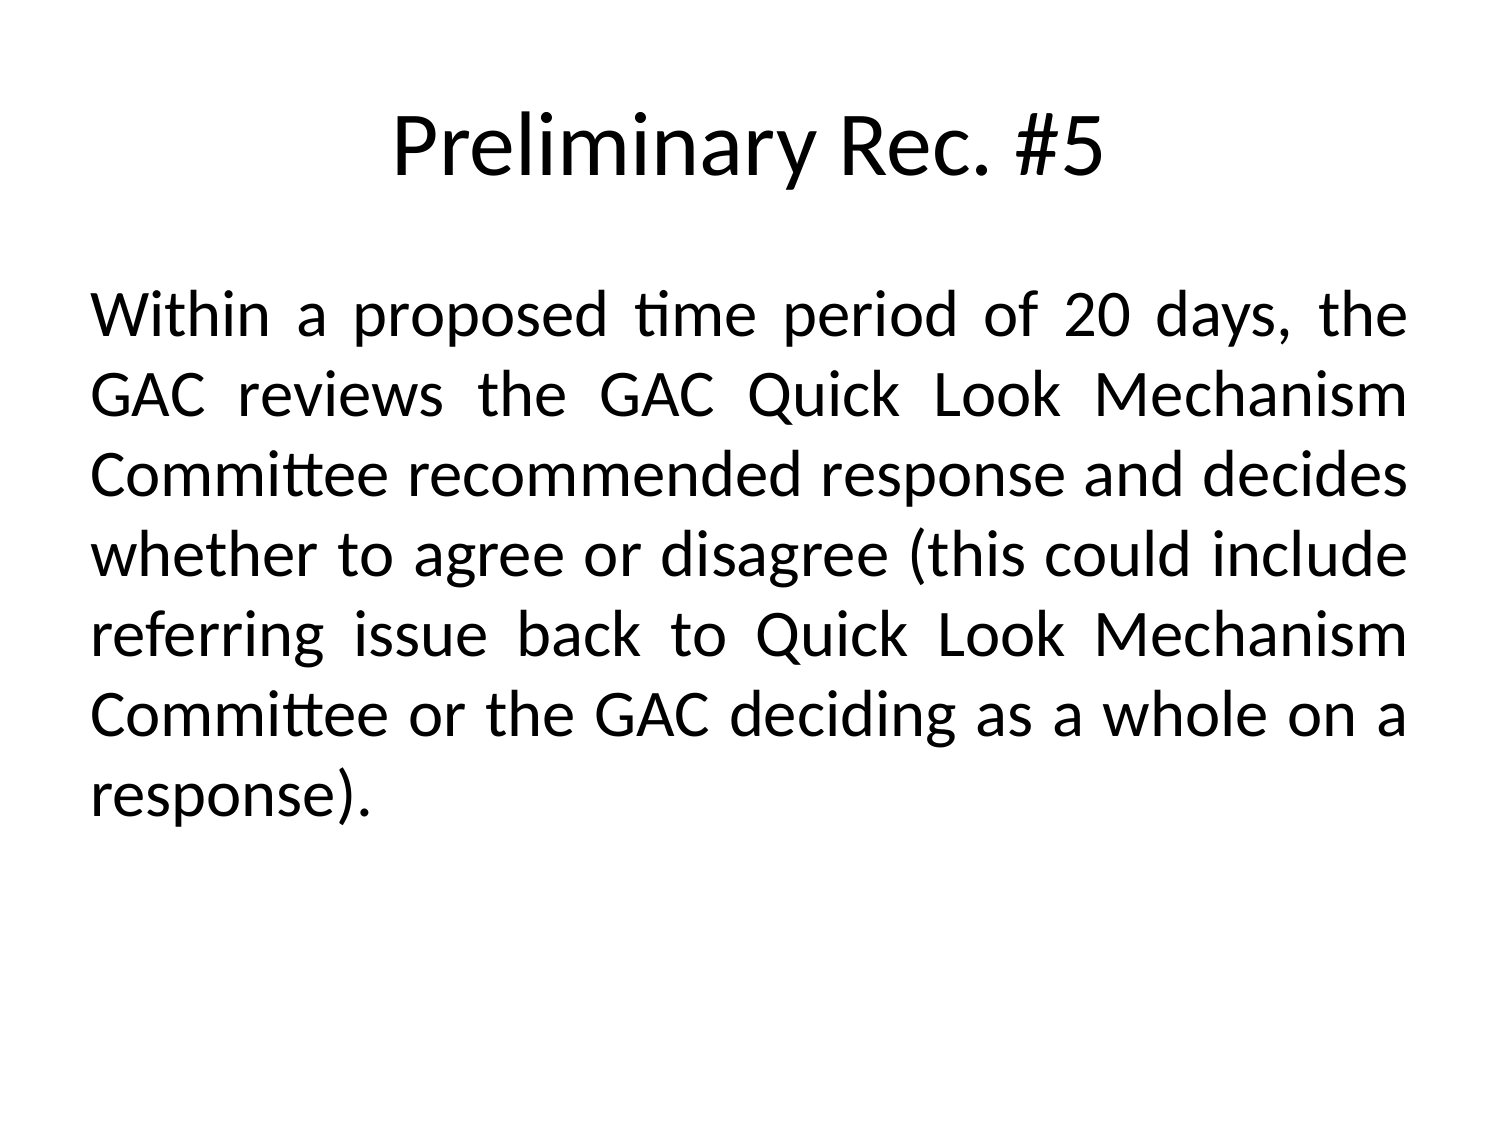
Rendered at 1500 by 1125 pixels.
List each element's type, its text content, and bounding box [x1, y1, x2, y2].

list Within a proposed time period of 20 days, the GAC reviews the GAC Quick Look Mechanism Committee recommended response and decides whether to agree or disagree (this could include referring issue back to Quick Look Mechanism Committee or the GAC deciding as a whole on a response). [75, 262, 1425, 1005]
title Preliminary Rec. #5 [75, 45, 1425, 233]
